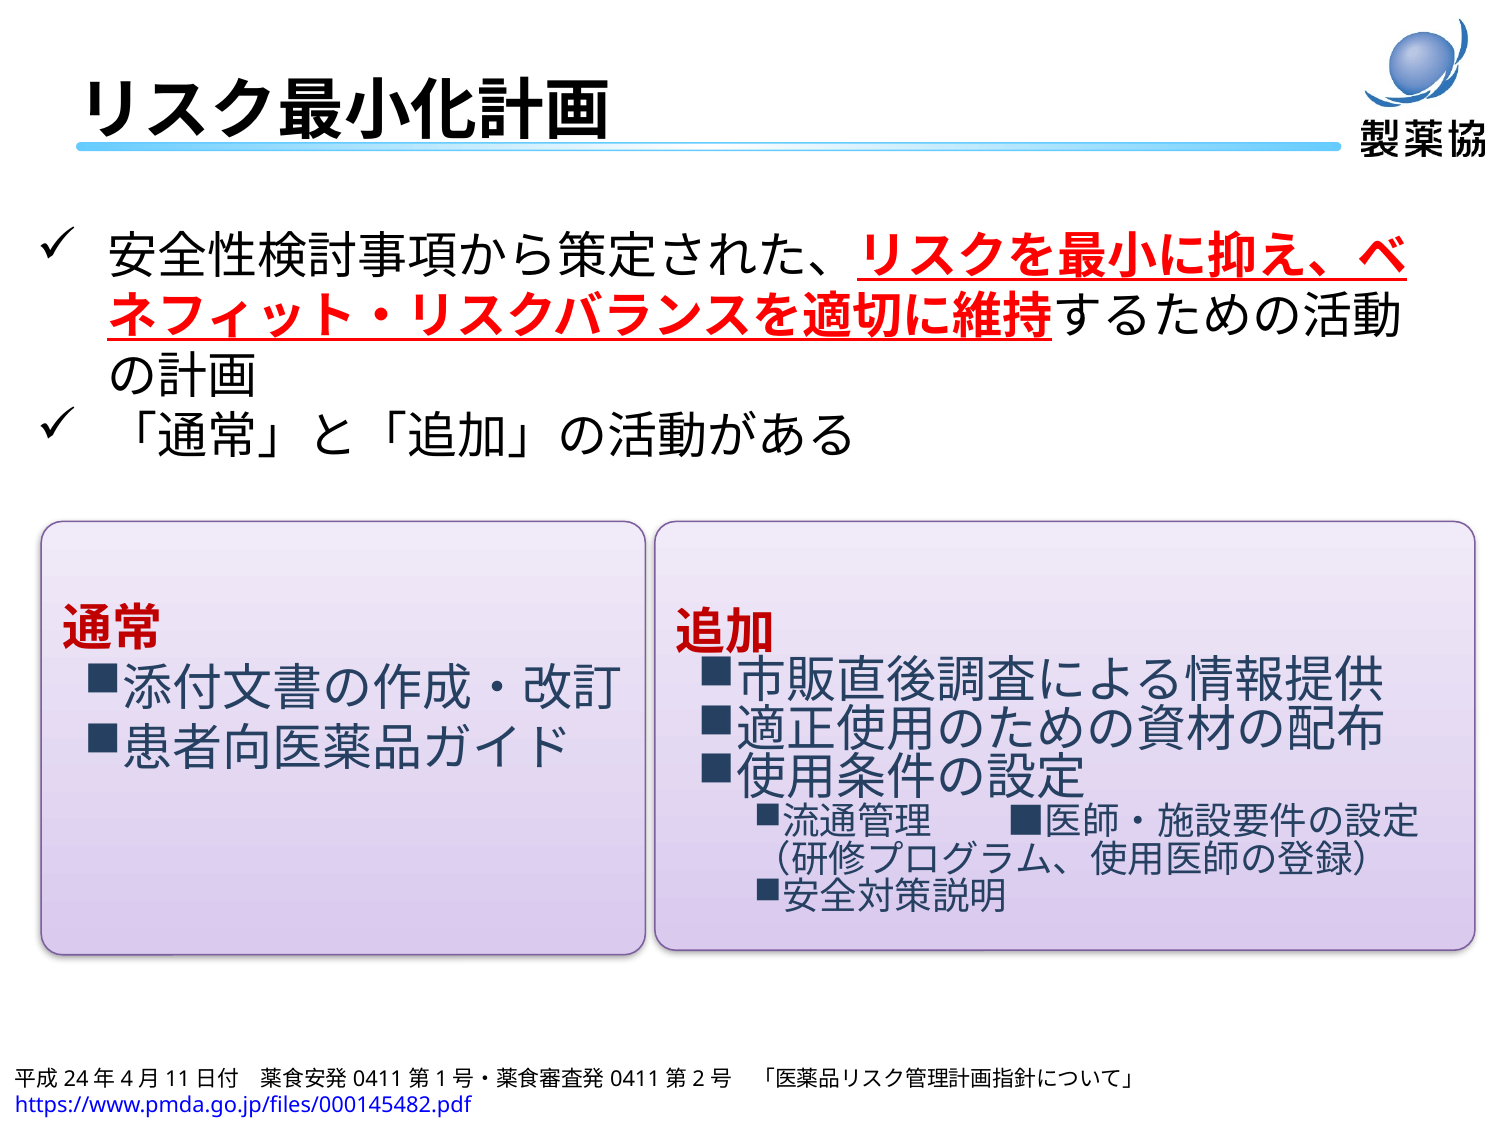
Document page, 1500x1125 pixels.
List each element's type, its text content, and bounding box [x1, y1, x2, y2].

text_box リスク最小化計画 [62, 59, 1399, 155]
text_box 通常 添付文書の作成・改訂 患者向医薬品ガイド [40, 520, 647, 956]
text_box 追加 市販直後調査による情報提供 適正使用のための資材の配布 使用条件の設定 流通管理 ■医師・施設要件の設定 （研修プログラム、使用医師の登録） 安全対策説明 [654, 520, 1476, 952]
picture [1361, 18, 1485, 157]
text_box 平成24年4月11日付 薬食安発0411第1号・薬食審査発0411第2号 「医薬品リスク管理計画指針について」 https://www.pmda.go.jp/files/000145482.pdf [0, 1056, 1170, 1125]
text_box 安全性検討事項から策定された、リスクを最小に抑え、ベネフィット・リスクバランスを適切に維持するための活動の計画 「通常」と「追加」の活動がある [21, 216, 1426, 472]
